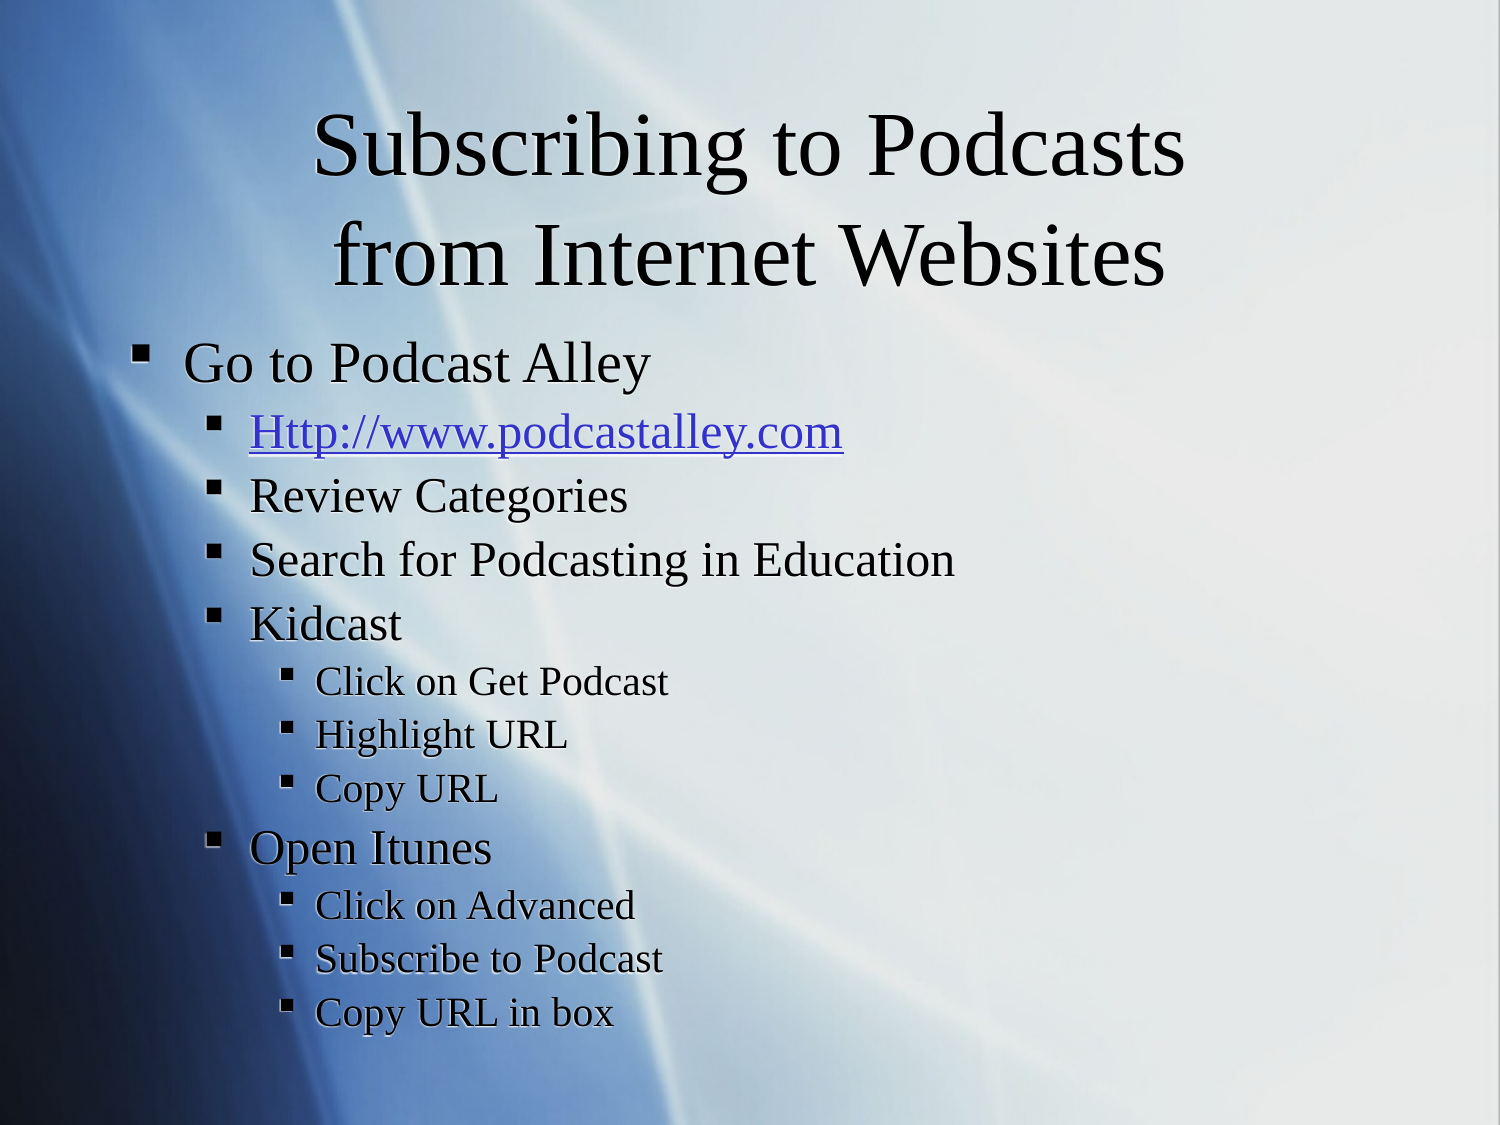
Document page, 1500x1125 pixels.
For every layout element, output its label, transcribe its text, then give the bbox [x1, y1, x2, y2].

list Go to Podcast Alley Http://www.podcastalley.com Review Categories Search for Podcasting in Education Kidcast Click on Get Podcast Highlight URL Copy URL Open Itunes Click on Advanced Subscribe to Podcast Copy URL in box [112, 324, 1388, 1001]
picture [0, 0, 1500, 1125]
title Subscribing to Podcasts from Internet Websites [112, 99, 1388, 288]
